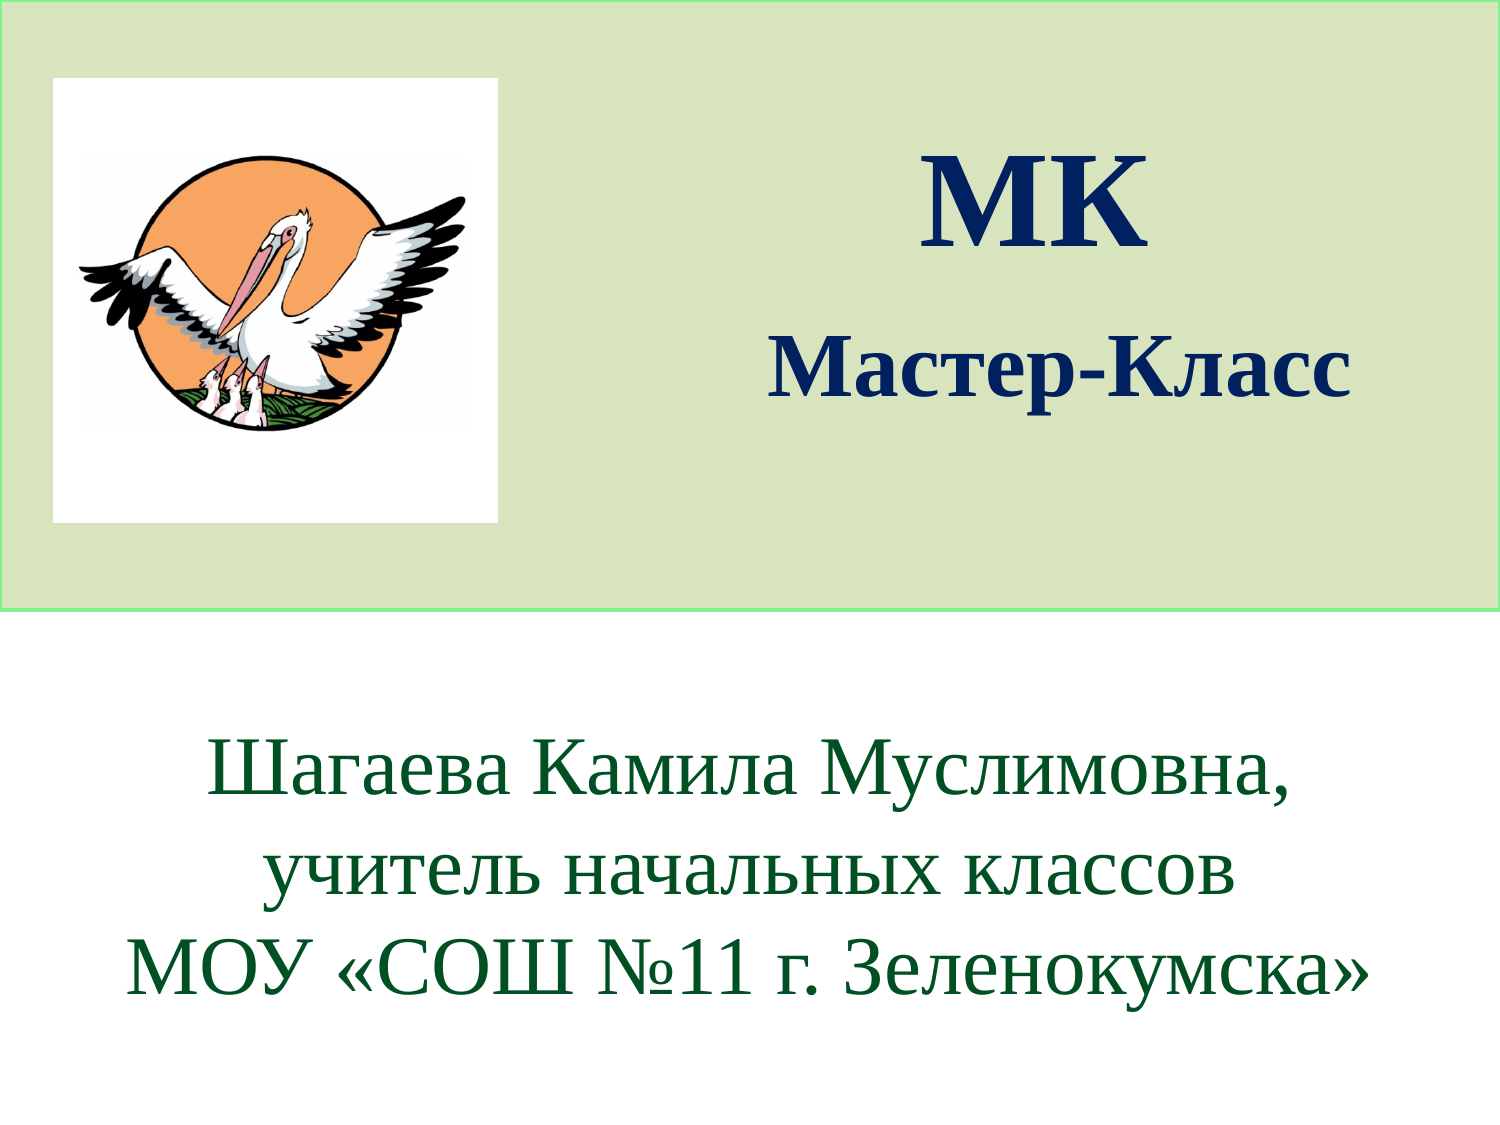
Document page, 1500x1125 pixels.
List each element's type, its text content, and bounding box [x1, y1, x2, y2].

text_box Шагаева Камила Муслимовна, учитель начальных классов МОУ «СОШ №11 г. Зеленокумска» [0, 612, 1500, 1125]
text_box Мастер-Класс [0, 0, 1500, 612]
text_box МК [904, 101, 1165, 282]
picture [52, 77, 498, 523]
